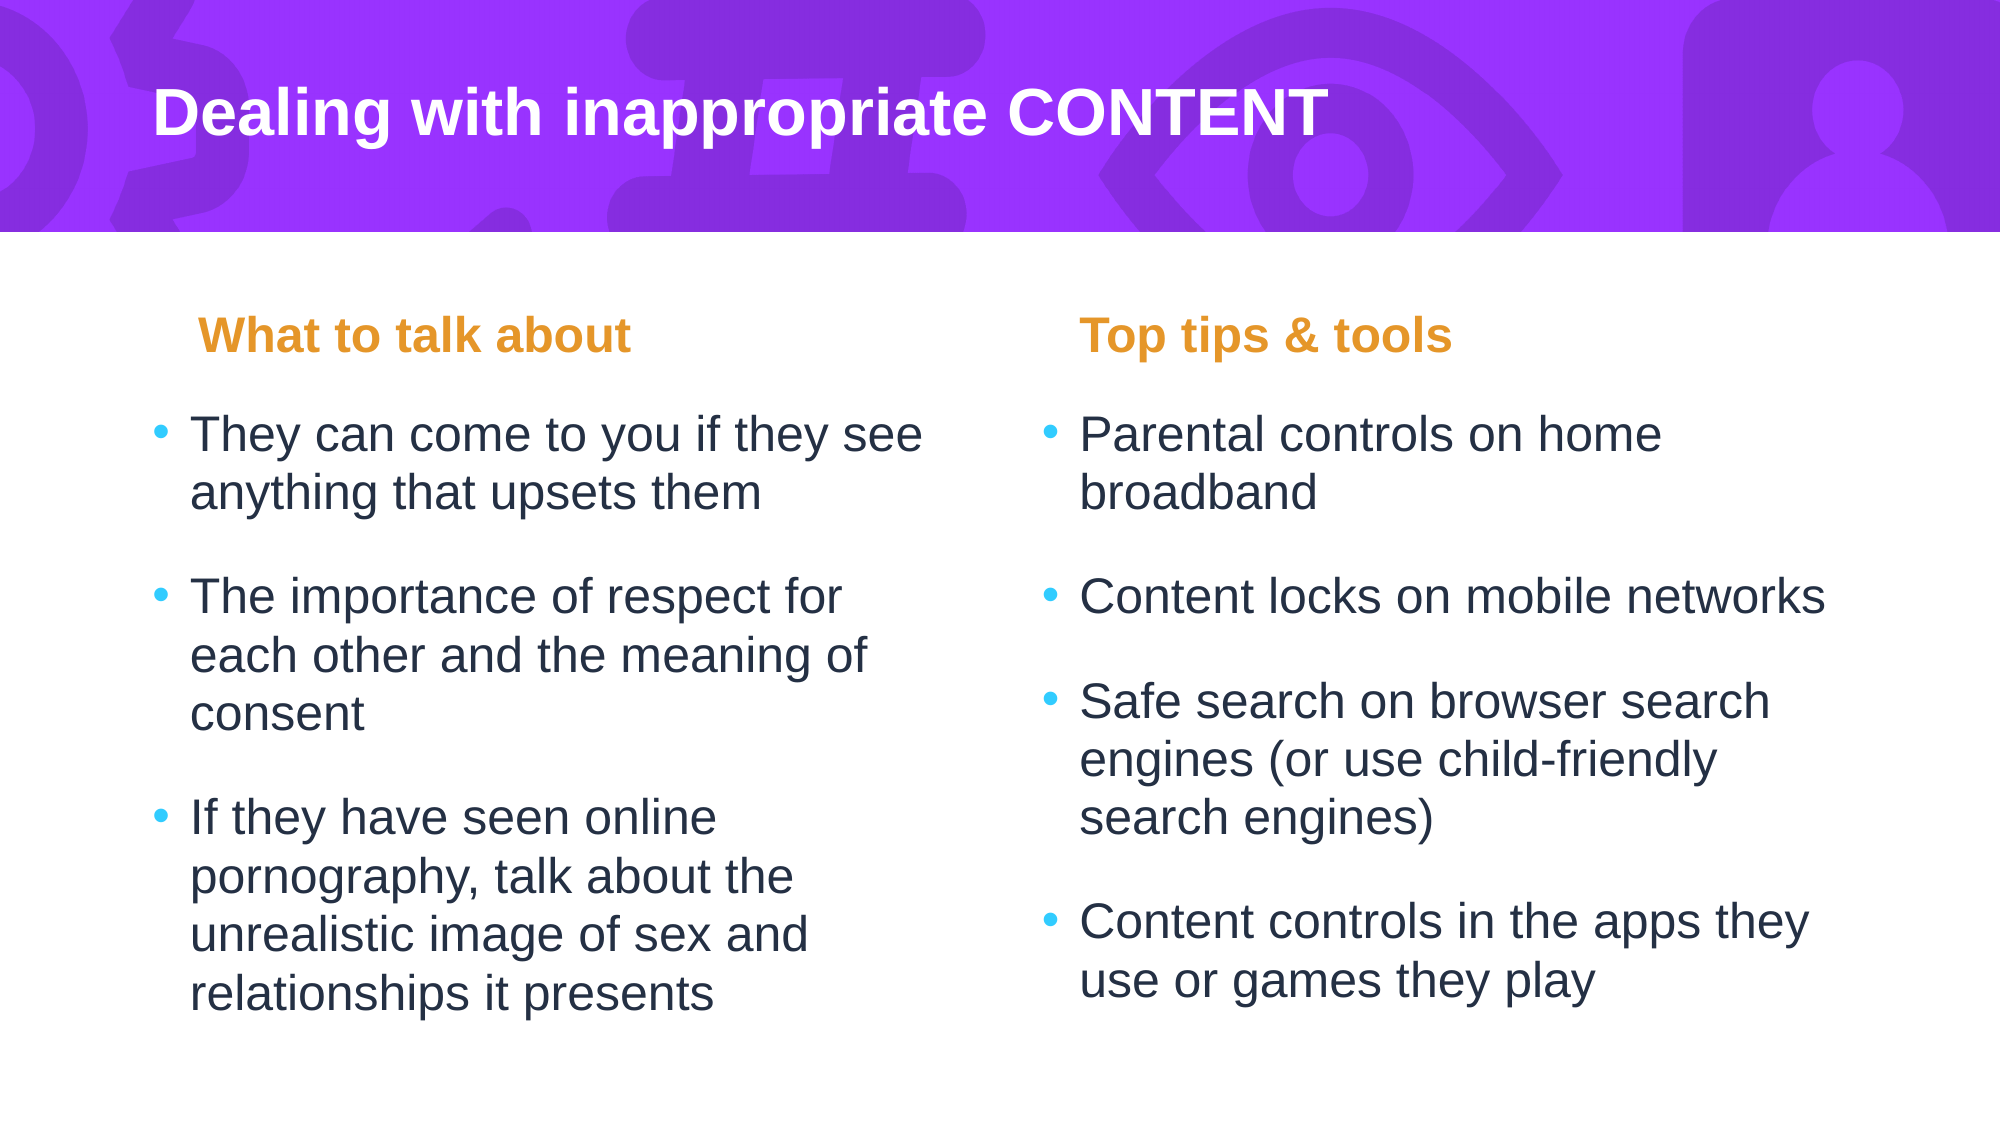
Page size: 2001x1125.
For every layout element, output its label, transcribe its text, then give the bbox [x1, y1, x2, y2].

text_box What to talk about [183, 296, 674, 377]
text_box Top tips & tools [1064, 296, 1555, 377]
picture [0, 0, 2000, 233]
text_box Parental controls on home broadband Content locks on mobile networks Safe search on browser search engines (or use child-friendly search engines) Content controls in the apps they use or games they play [1026, 395, 1863, 1080]
list They can come to you if they see anything that upsets them The importance of respect for each other and the meaning of consent If they have seen online pornography, talk about the unrealistic image of sex and relationships it presents [137, 395, 974, 1080]
